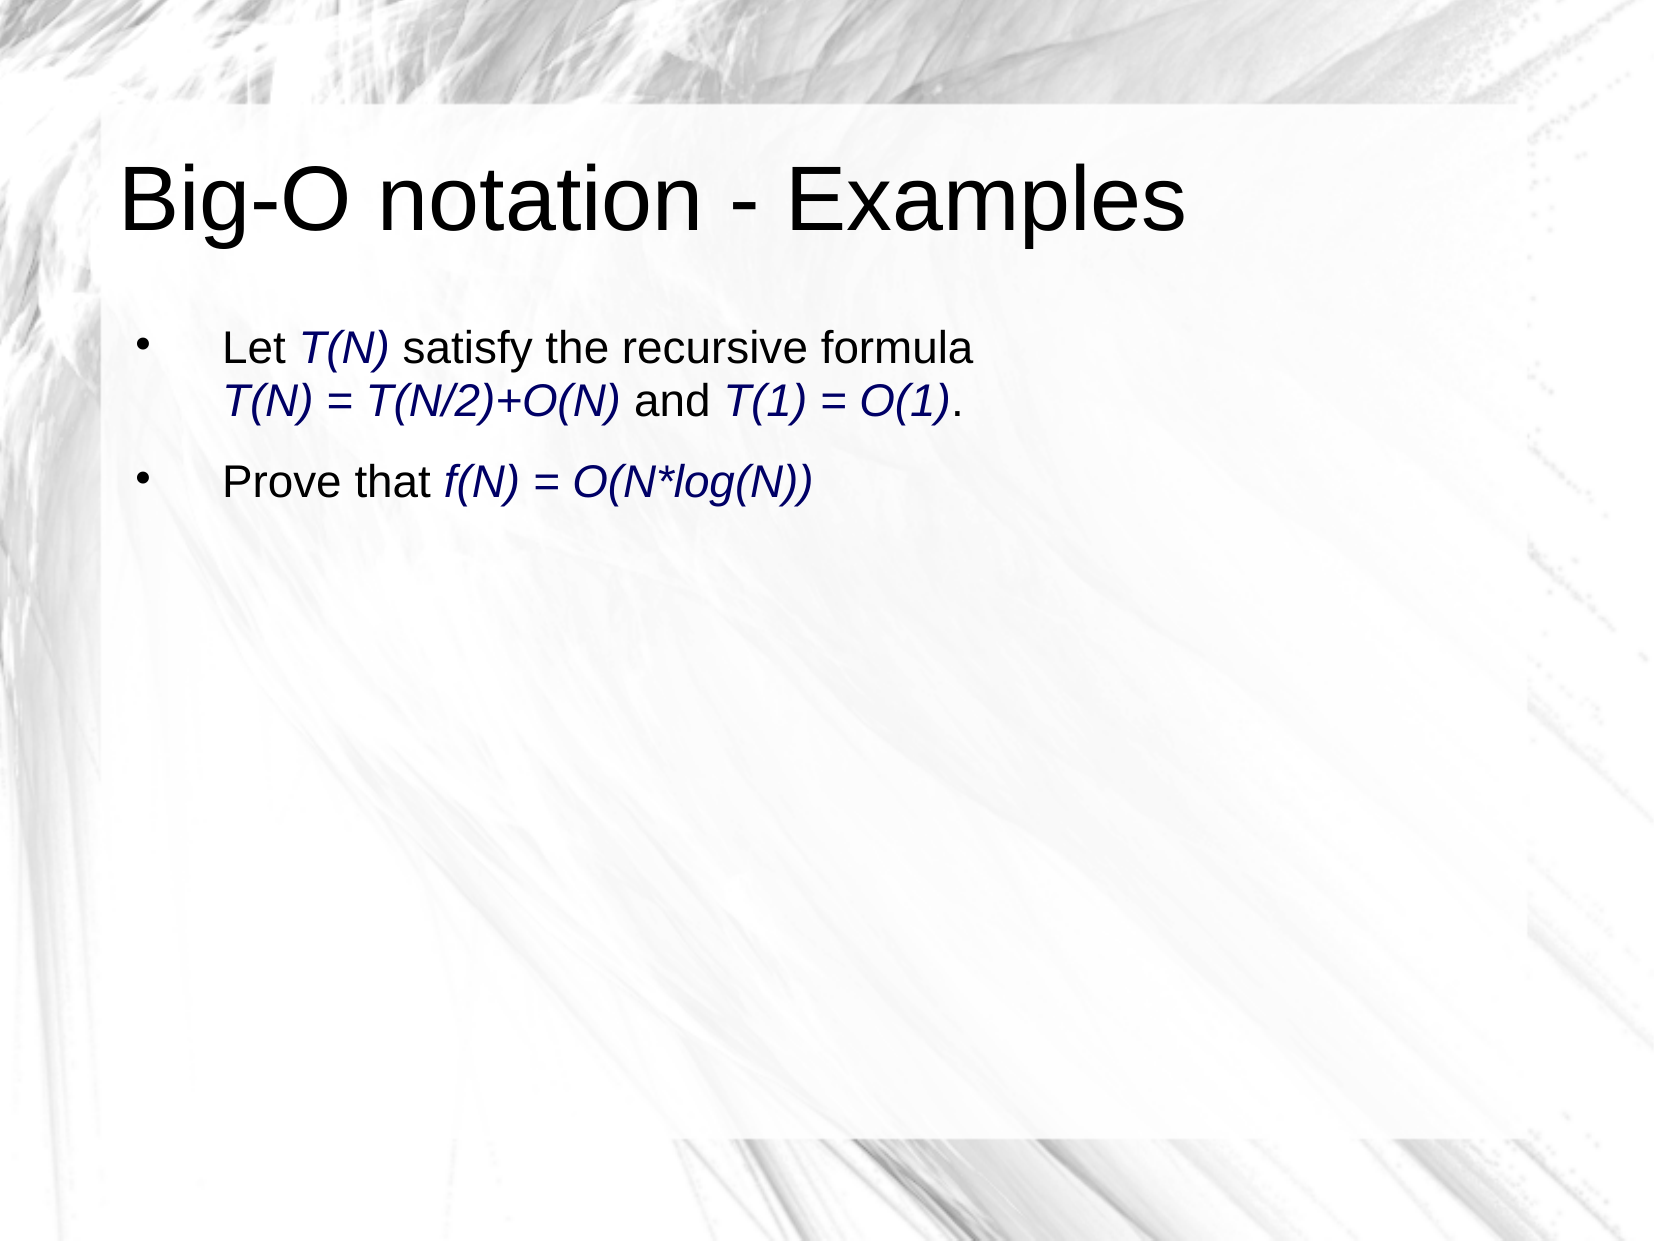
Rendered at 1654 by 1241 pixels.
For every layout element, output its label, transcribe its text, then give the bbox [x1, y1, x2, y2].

list Let T(N) satisfy the recursive formula T(N) = T(N/2)+O(N) and T(1) = O(1). Prove that f(N) = O(N*log(N)) [118, 319, 1571, 1109]
picture [0, 0, 1654, 1241]
title Big-O notation - Examples [118, 112, 1506, 281]
